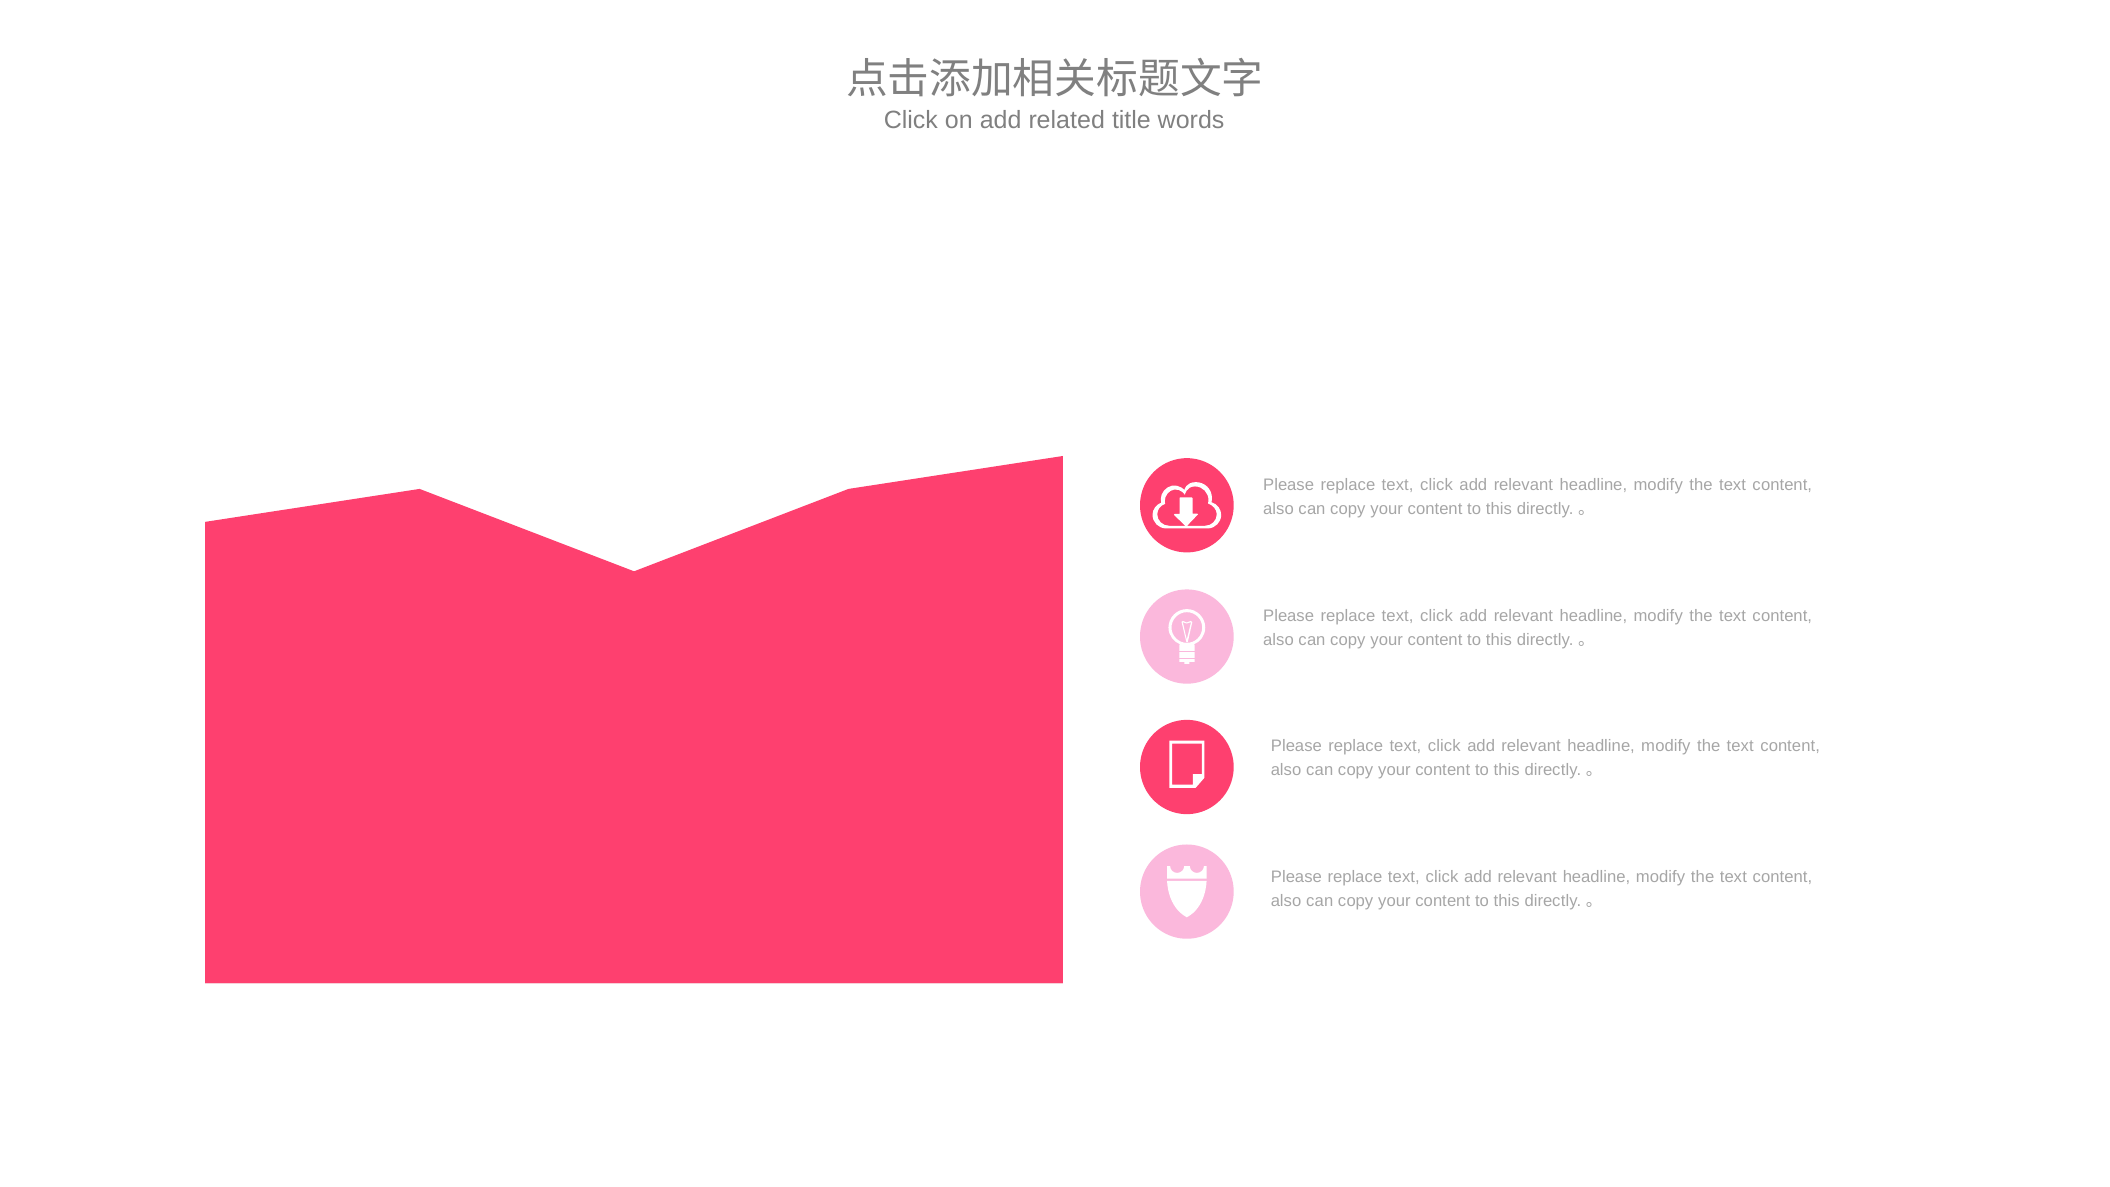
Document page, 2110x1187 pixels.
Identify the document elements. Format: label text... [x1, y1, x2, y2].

text_box [1138, 718, 1235, 816]
text_box [1138, 588, 1235, 685]
text_box Please replace text, click add relevant headline, modify the text content, also can copy your content to this directly.。 [1255, 466, 1822, 522]
text_box [1169, 740, 1205, 788]
text_box Click on add related title words [864, 95, 1246, 158]
chart [187, 394, 1081, 996]
text_box [1152, 482, 1222, 529]
text_box [1138, 457, 1235, 554]
text_box Please replace text, click add relevant headline, modify the text content, also can copy your content to this directly.。 [1262, 727, 1829, 783]
text_box [1138, 843, 1235, 940]
text_box 点击添加相关标题文字 [803, 44, 1307, 107]
text_box Please replace text, click add relevant headline, modify the text content, also can copy your content to this directly.。 [1262, 857, 1822, 914]
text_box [1168, 609, 1206, 664]
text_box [1167, 865, 1207, 918]
text_box Please replace text, click add relevant headline, modify the text content, also can copy your content to this directly.。 [1255, 596, 1822, 653]
